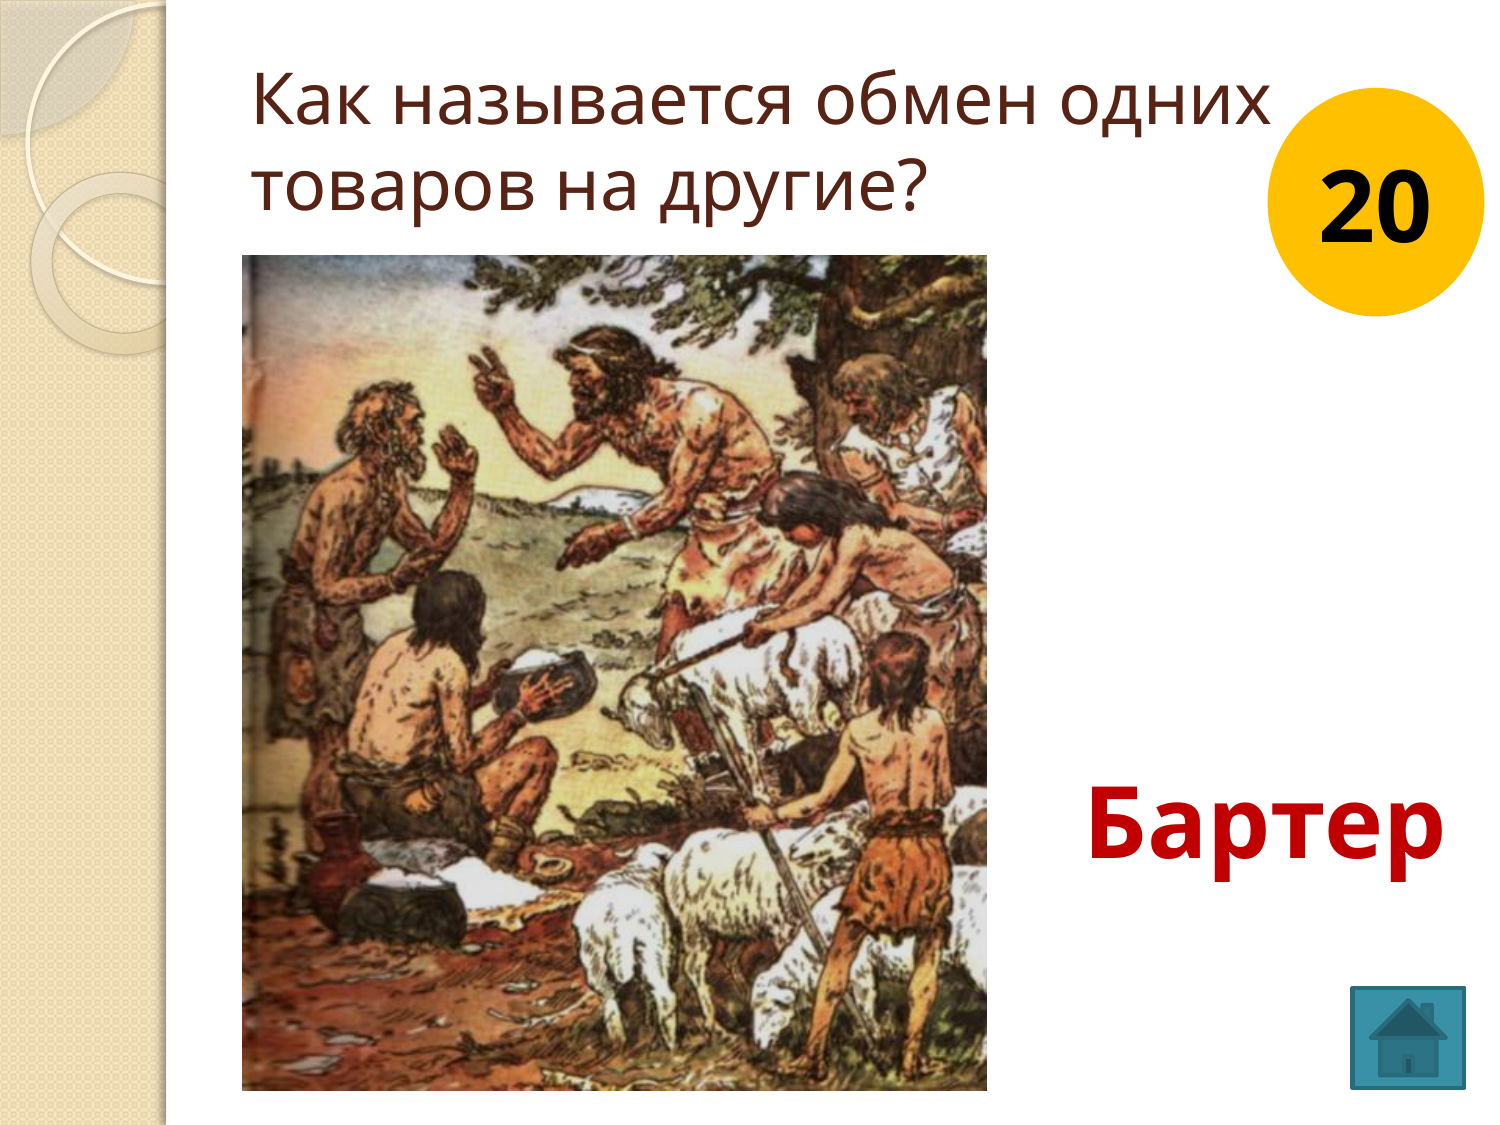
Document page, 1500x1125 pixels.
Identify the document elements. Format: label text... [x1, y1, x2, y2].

text_box 20 [1267, 87, 1485, 317]
title Как называется обмен одних товаров на другие? [235, 45, 1466, 233]
text_box Бартер [1068, 751, 1471, 1007]
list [241, 255, 987, 1092]
text_box [1350, 986, 1466, 1090]
